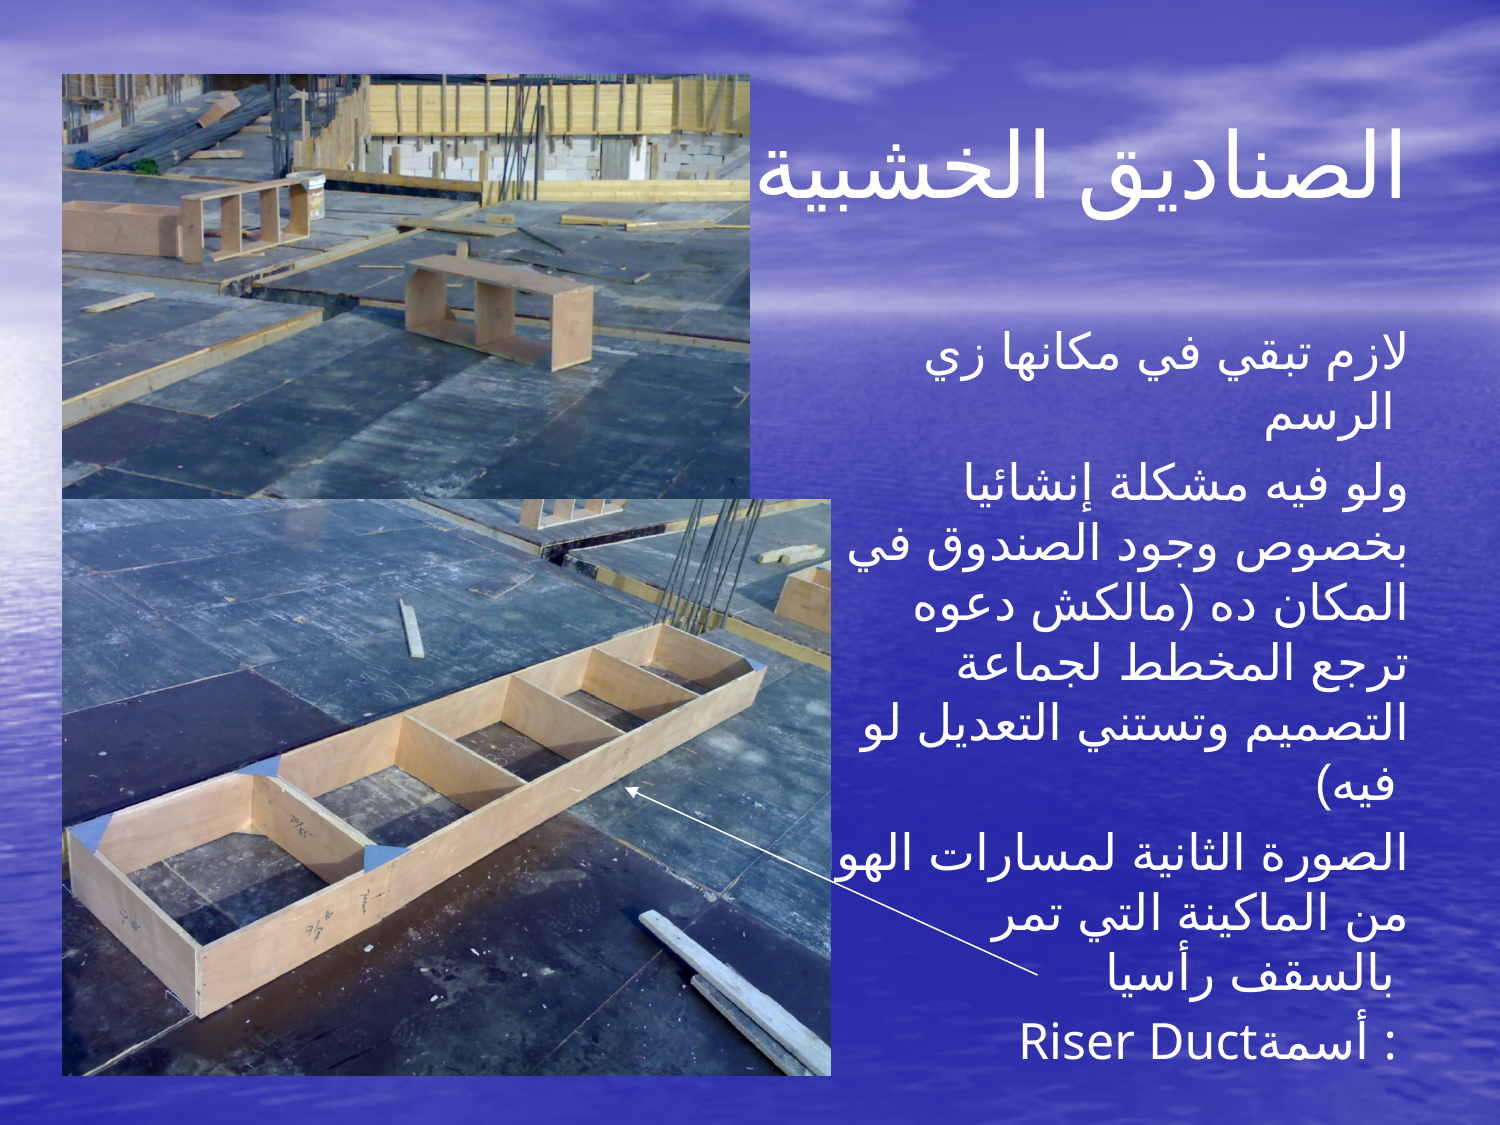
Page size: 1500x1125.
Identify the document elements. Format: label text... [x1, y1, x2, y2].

list لازم تبقي في مكانها زي الرسم ولو فيه مشكلة إنشائيا بخصوص وجود الصندوق في المكان ده (مالكش دعوه ترجع المخطط لجماعة التصميم وتستني التعديل لو فيه) الصورة الثانية لمسارات الهواء من الماكينة التي تمر بالسقف رأسيا Riser Ductأسمة : [762, 312, 1425, 988]
title الصناديق الخشبية [75, 47, 1425, 275]
picture [62, 74, 831, 1077]
